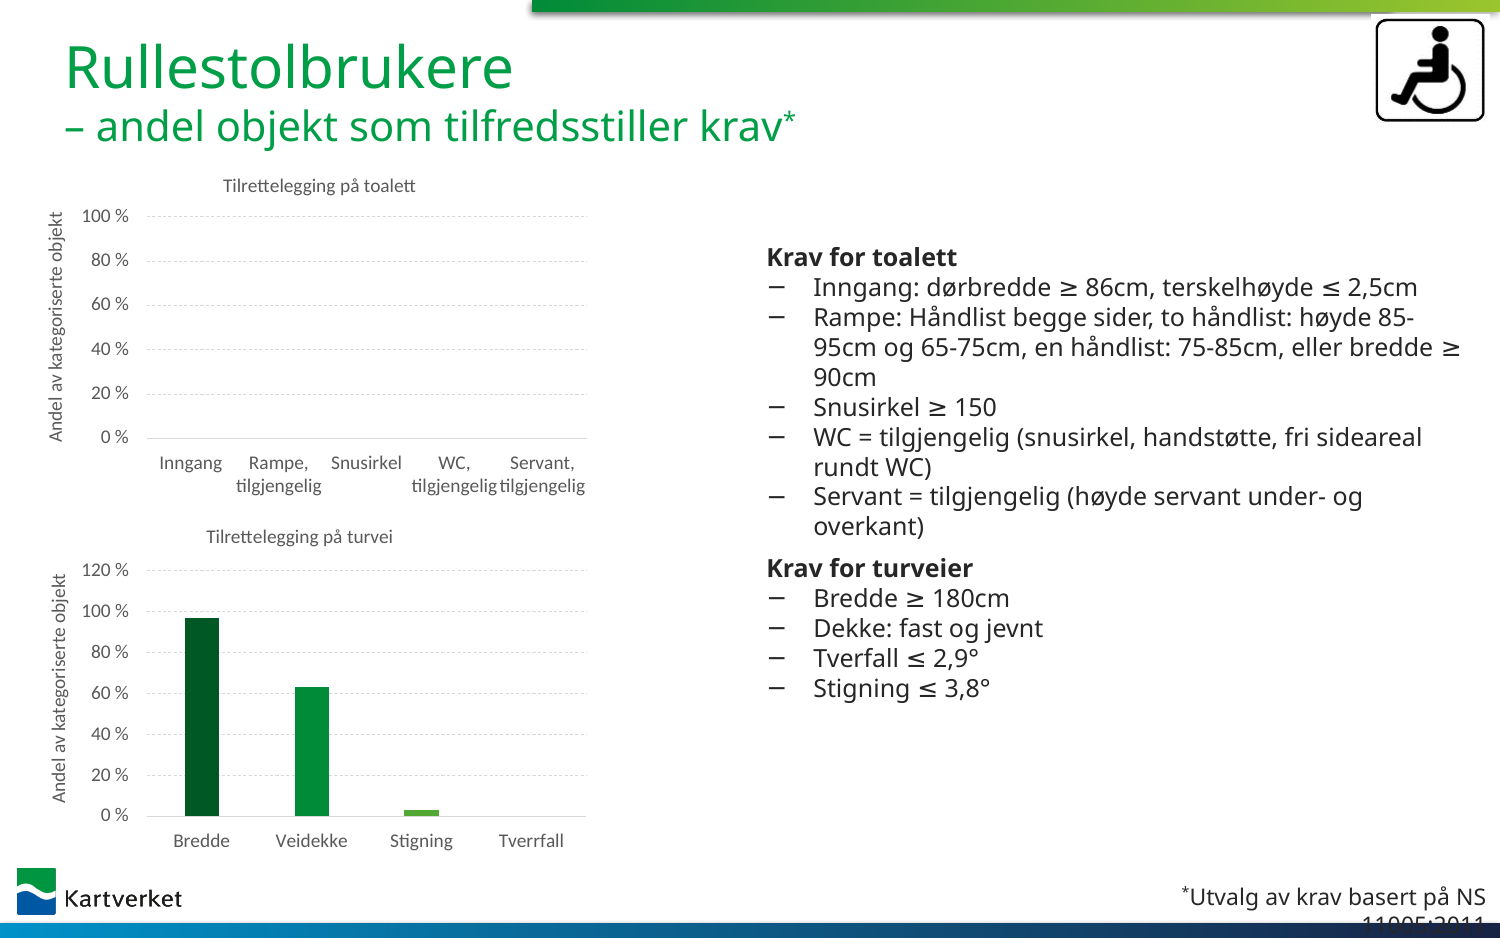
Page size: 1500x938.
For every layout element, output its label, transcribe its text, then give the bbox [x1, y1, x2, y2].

text_box Rullestolbrukere – andel objekt som tilfredsstiller krav* [49, 14, 1431, 158]
picture [41, 166, 598, 505]
picture [1371, 13, 1491, 127]
picture [41, 520, 598, 859]
text_box Krav for turveier Bredde ≥ 180cm Dekke: fast og jevnt Tverfall ≤ 2,9° Stigning ≤ 3,8° [751, 545, 1483, 710]
text_box Krav for toalett Inngang: dørbredde ≥ 86cm, terskelhøyde ≤ 2,5cm Rampe: Håndlist begge sider, to håndlist: høyde 85-95cm og 65-75cm, en håndlist: 75-85cm, eller bredde ≥ 90cm Snusirkel ≥ 150 WC = tilgjengelig (snusirkel, handstøtte, fri sideareal rundt WC) Servant = tilgjengelig (høyde servant under- og overkant) [751, 234, 1483, 545]
text_box *Utvalg av krav basert på NS 11005:2011 [1068, 873, 1500, 938]
